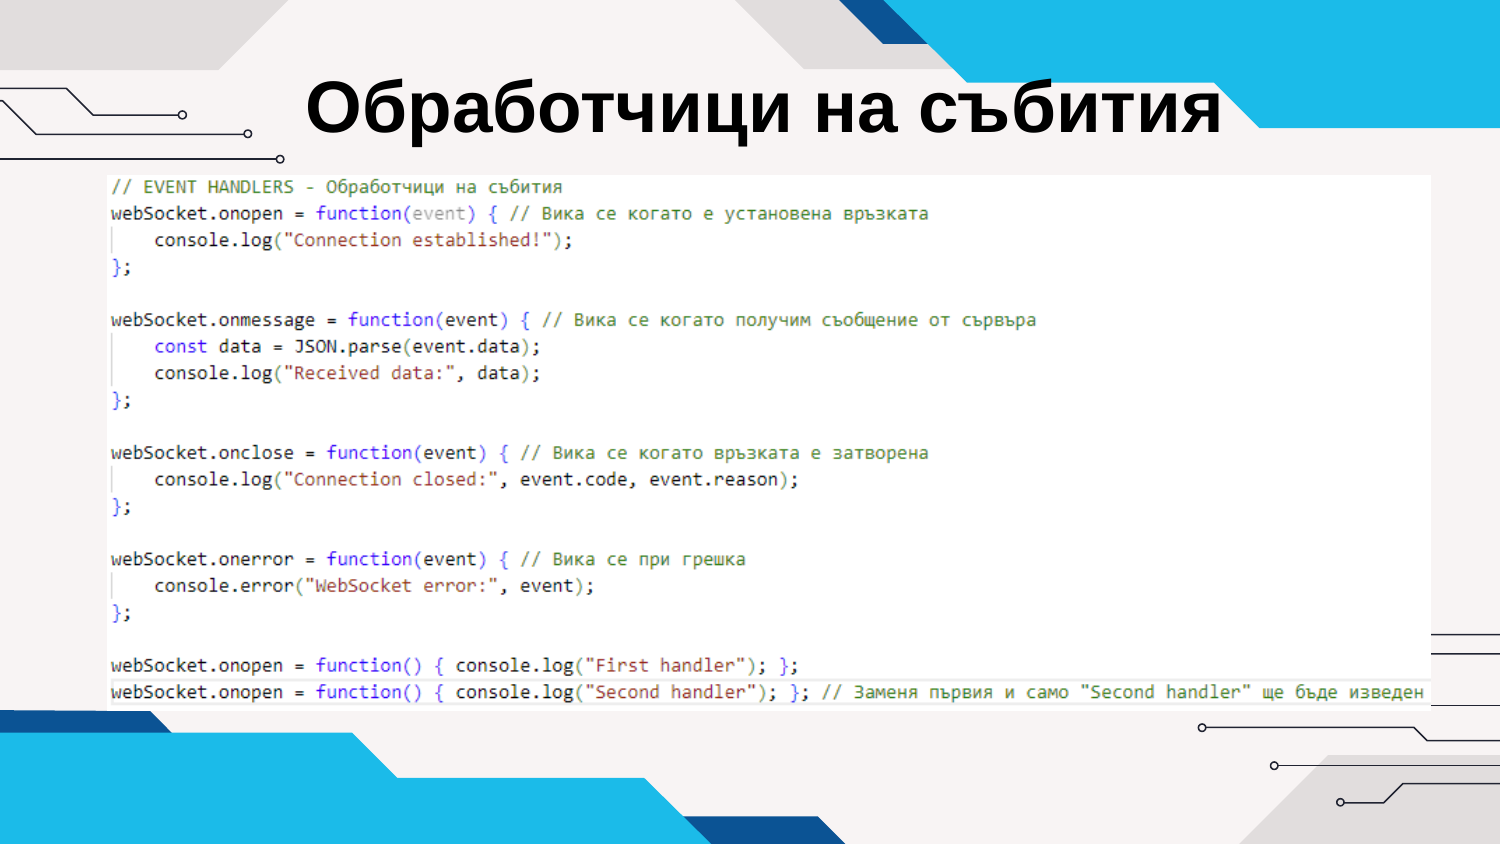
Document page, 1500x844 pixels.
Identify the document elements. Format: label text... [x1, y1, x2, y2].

picture [107, 174, 1431, 711]
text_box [1111, 634, 1500, 807]
title Обработчици на събития [290, 25, 1359, 169]
